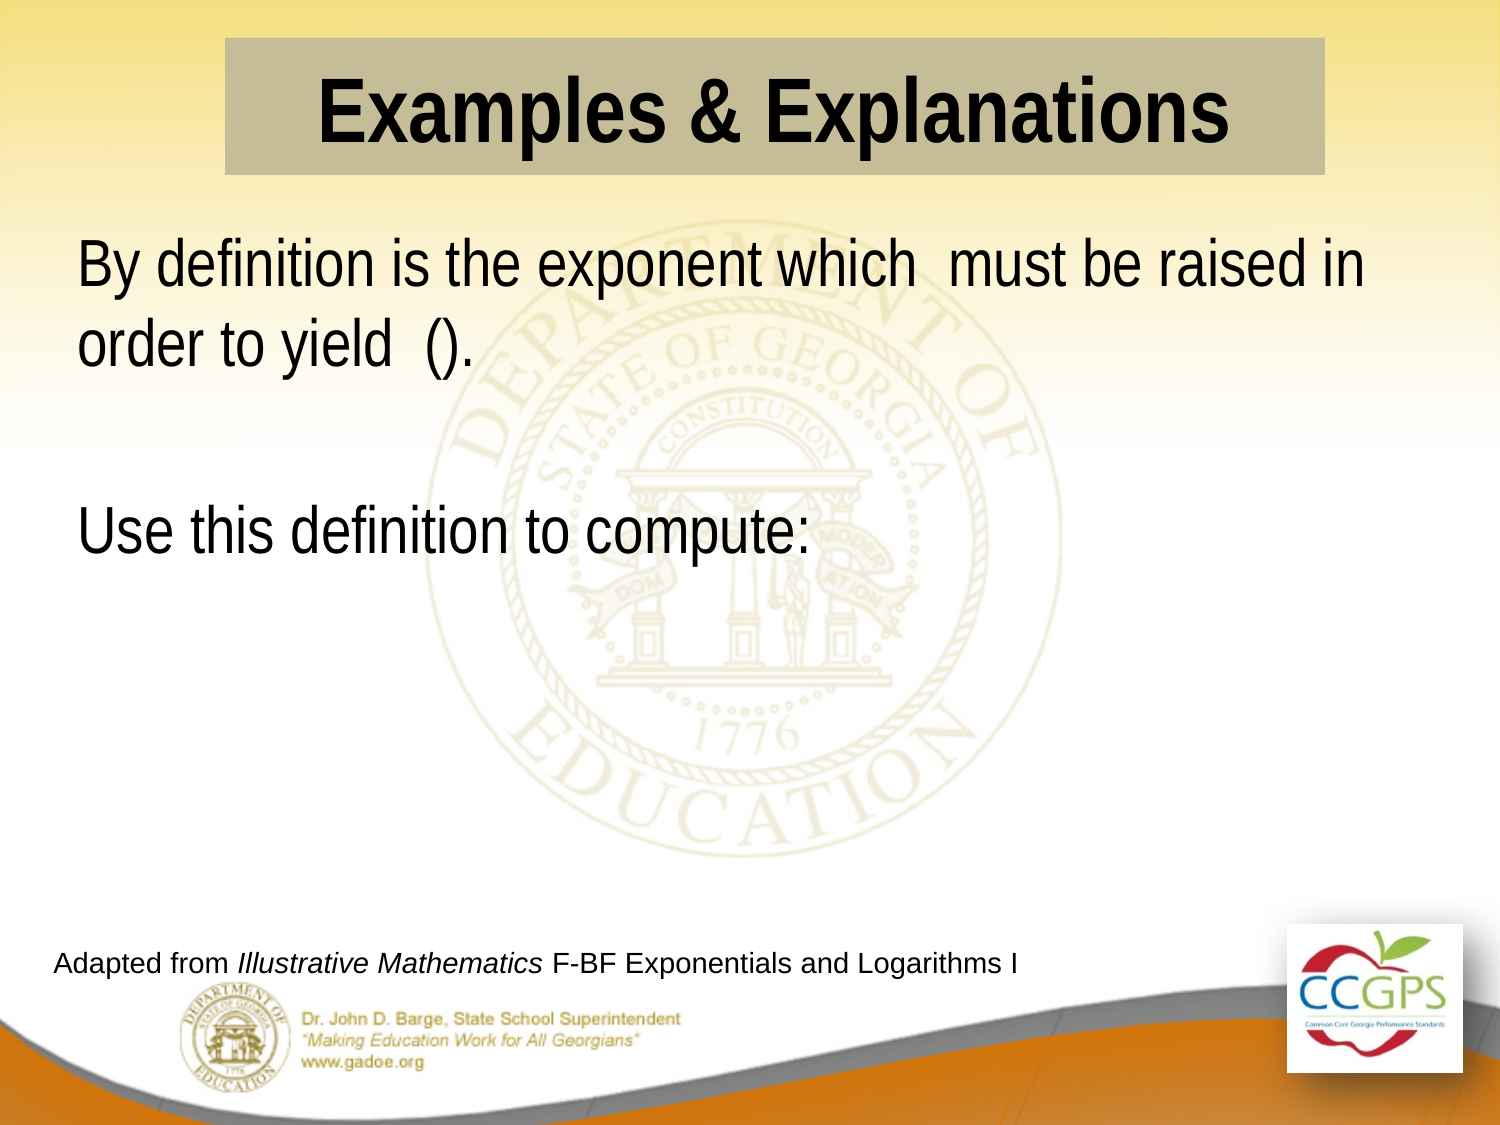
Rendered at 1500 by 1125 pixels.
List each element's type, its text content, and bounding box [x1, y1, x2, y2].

title Examples & Explanations [224, 37, 1326, 176]
text_box Adapted from Illustrative Mathematics F-BF Exponentials and Logarithms I [38, 936, 1035, 987]
picture [0, 0, 1500, 1125]
